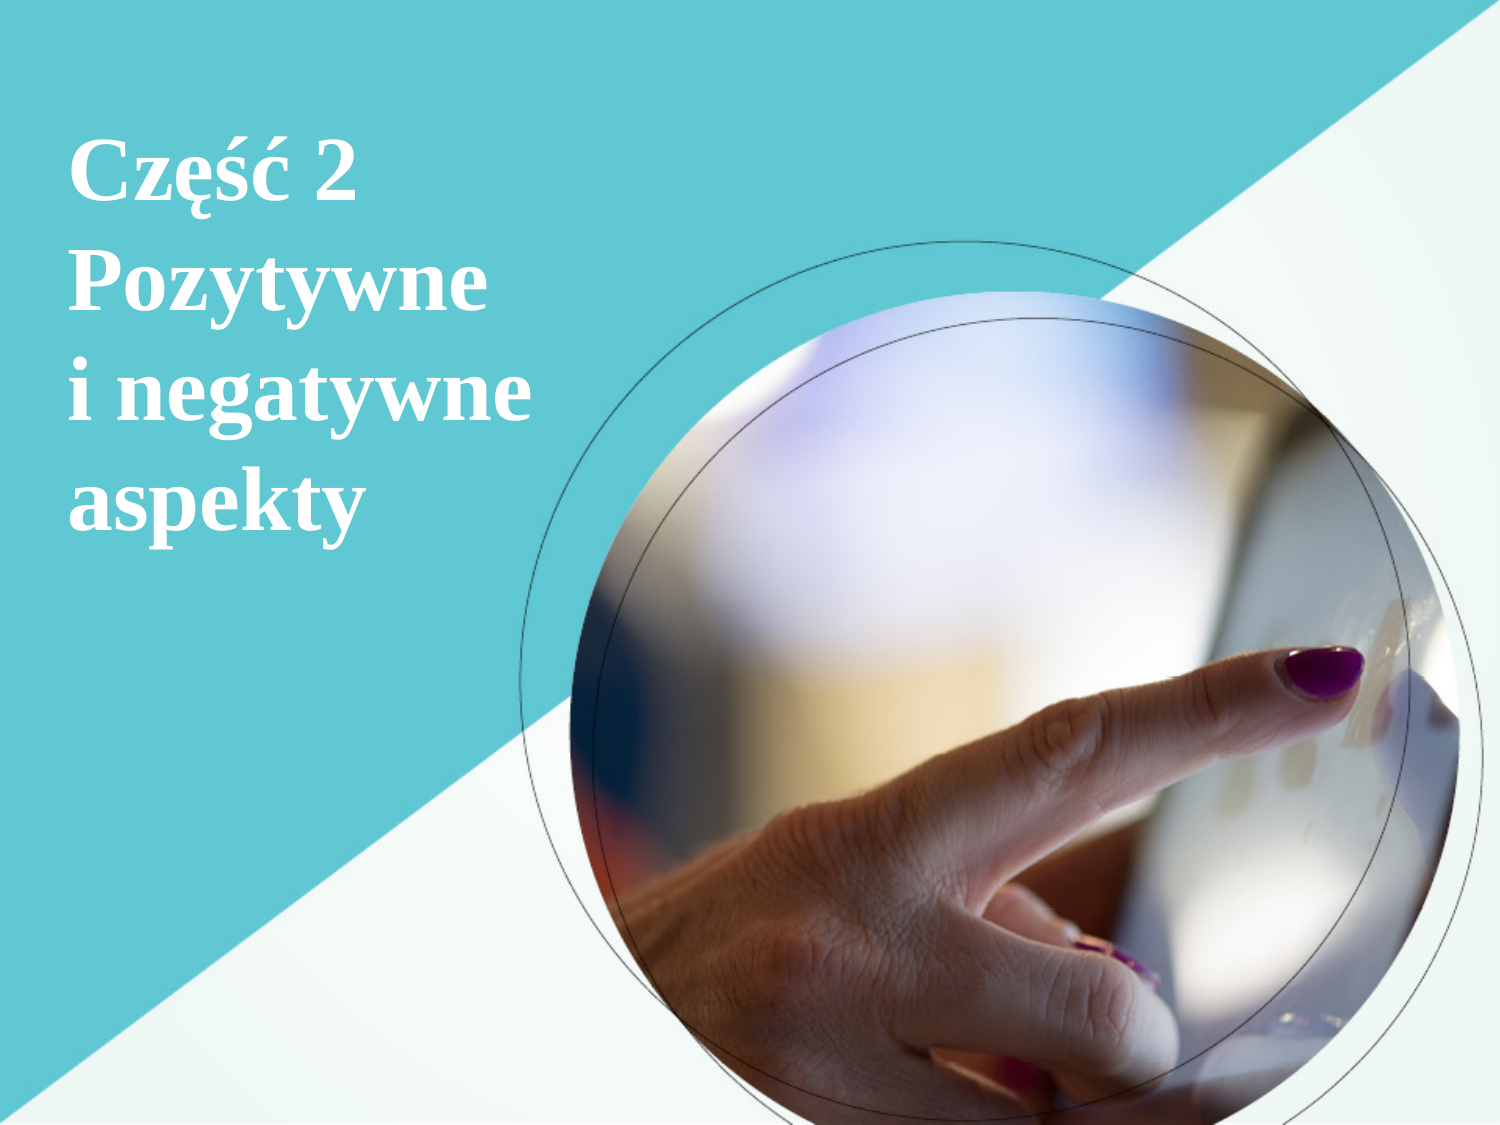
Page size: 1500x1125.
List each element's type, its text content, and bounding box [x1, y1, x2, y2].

text_box Część 2 Pozytywne i negatywne aspekty [52, 101, 1172, 557]
picture [0, 0, 1500, 1125]
